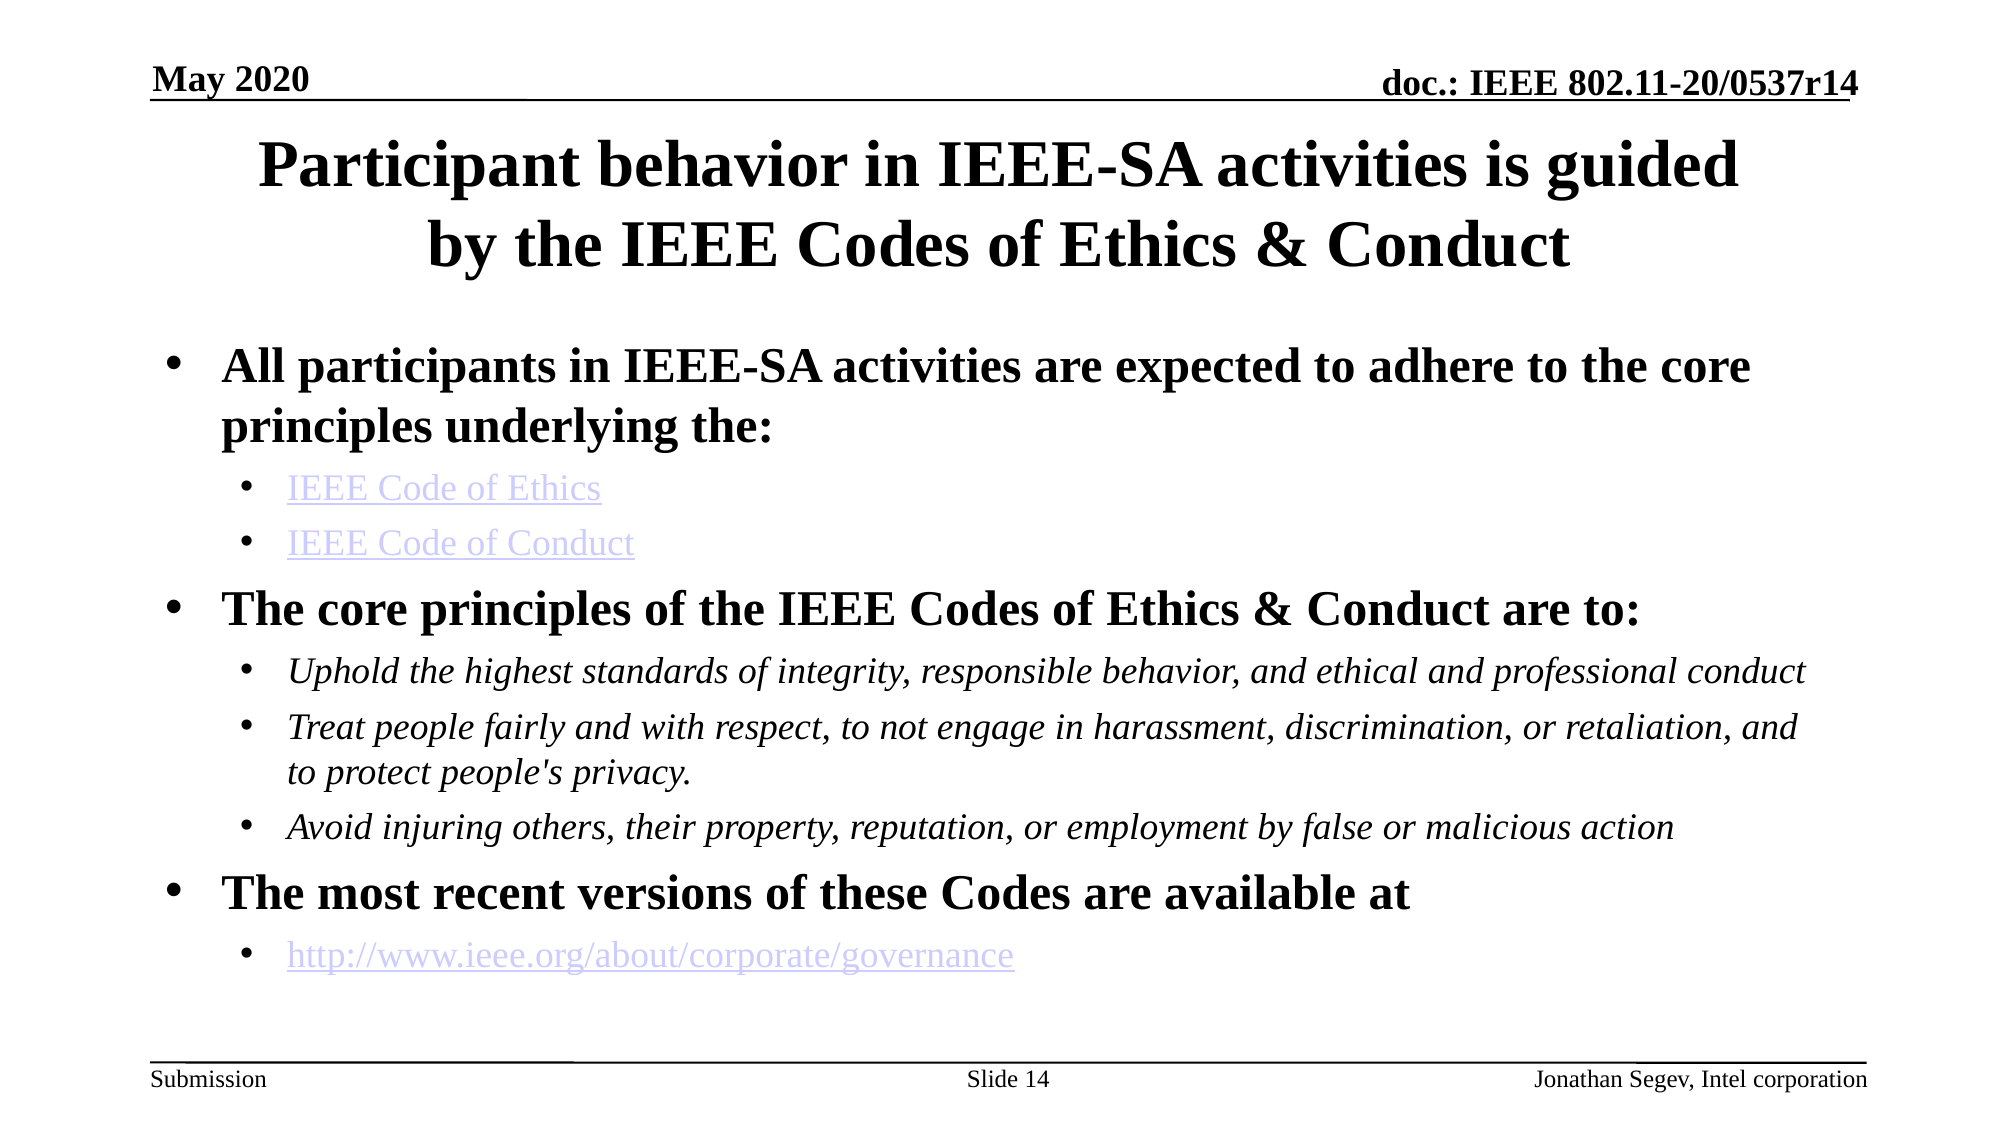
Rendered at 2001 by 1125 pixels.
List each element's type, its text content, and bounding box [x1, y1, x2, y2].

footer Jonathan Segev, Intel corporation [1171, 1061, 1869, 1093]
list All participants in IEEE-SA activities are expected to adhere to the core principles underlying the: IEEE Code of Ethics IEEE Code of Conduct The core principles of the IEEE Codes of Ethics & Conduct are to: Uphold the highest standards of integrity, responsible behavior, and ethical and professional conduct Treat people fairly and with respect, to not engage in harassment, discrimination, or retaliation, and to protect people's privacy. Avoid injuring others, their property, reputation, or employment by false or malicious action The most recent versions of these Codes are available at http://www.ieee.org/about/corporate/governance [149, 324, 1850, 1000]
title Participant behavior in IEEE-SA activities is guided by the IEEE Codes of Ethics & Conduct [149, 112, 1850, 288]
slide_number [152, 54, 563, 100]
slide_number Slide 14 [950, 1061, 1067, 1123]
